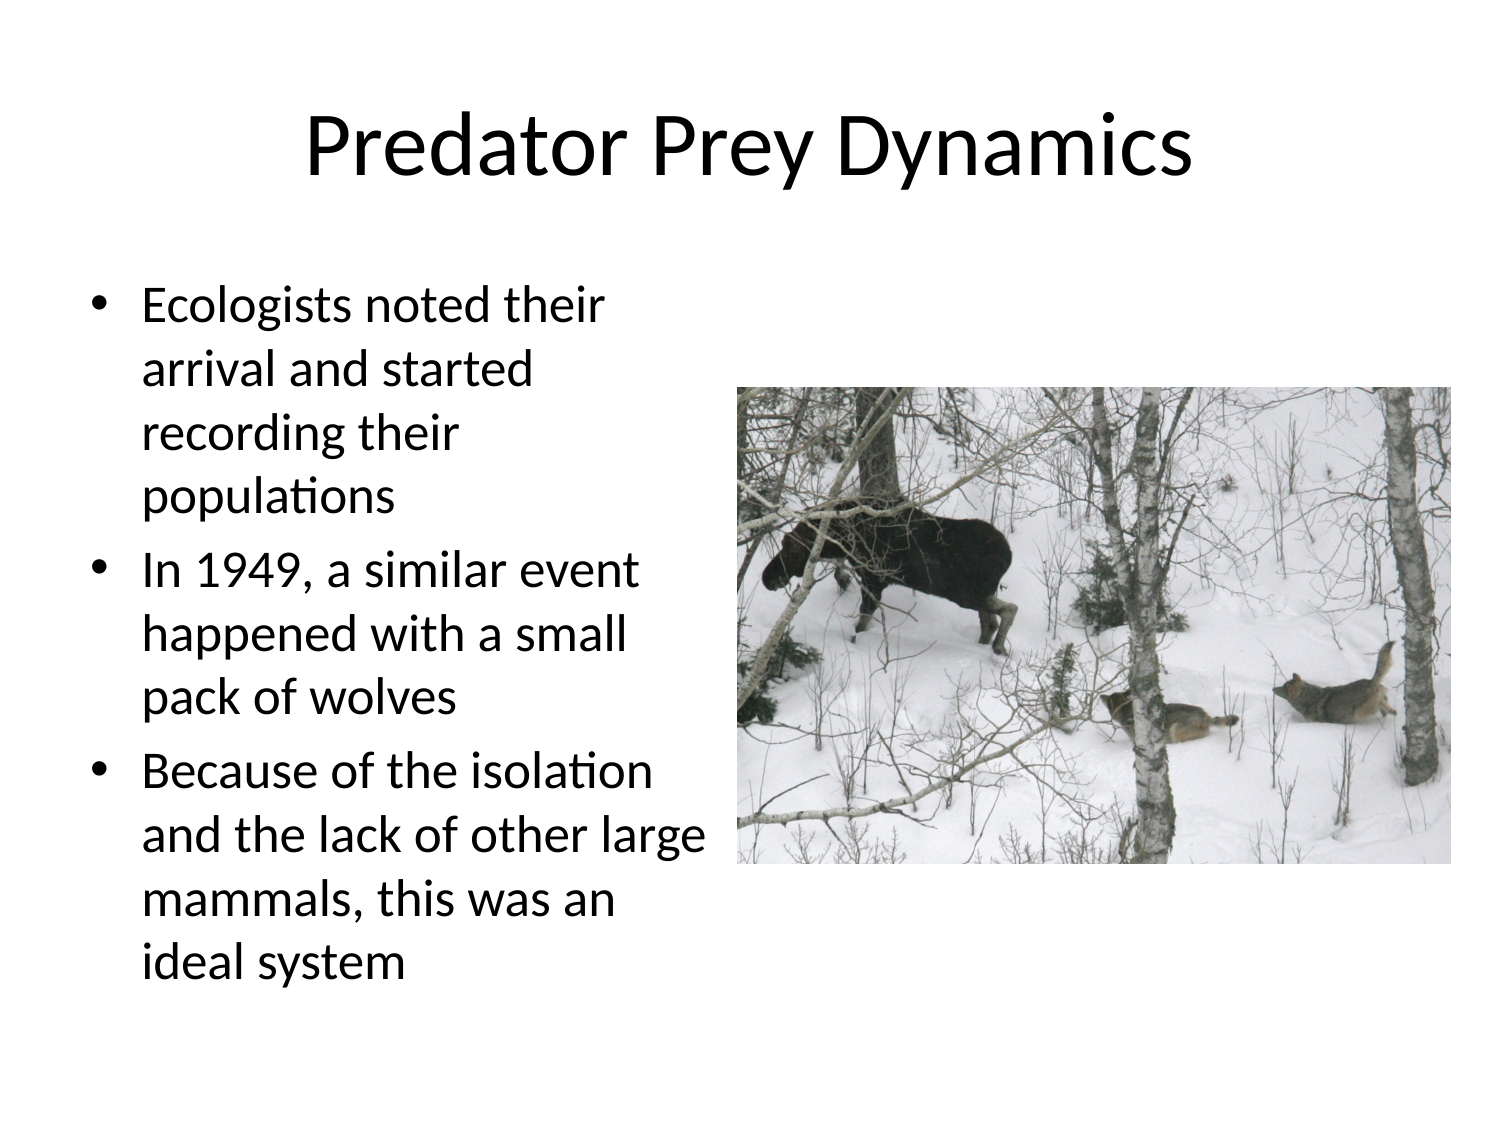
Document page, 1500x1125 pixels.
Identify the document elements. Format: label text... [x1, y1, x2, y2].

list Ecologists noted their arrival and started recording their populations In 1949, a similar event happened with a small pack of wolves Because of the isolation and the lack of other large mammals, this was an ideal system [75, 262, 738, 1005]
title Predator Prey Dynamics [75, 45, 1425, 233]
picture [737, 387, 1452, 865]
